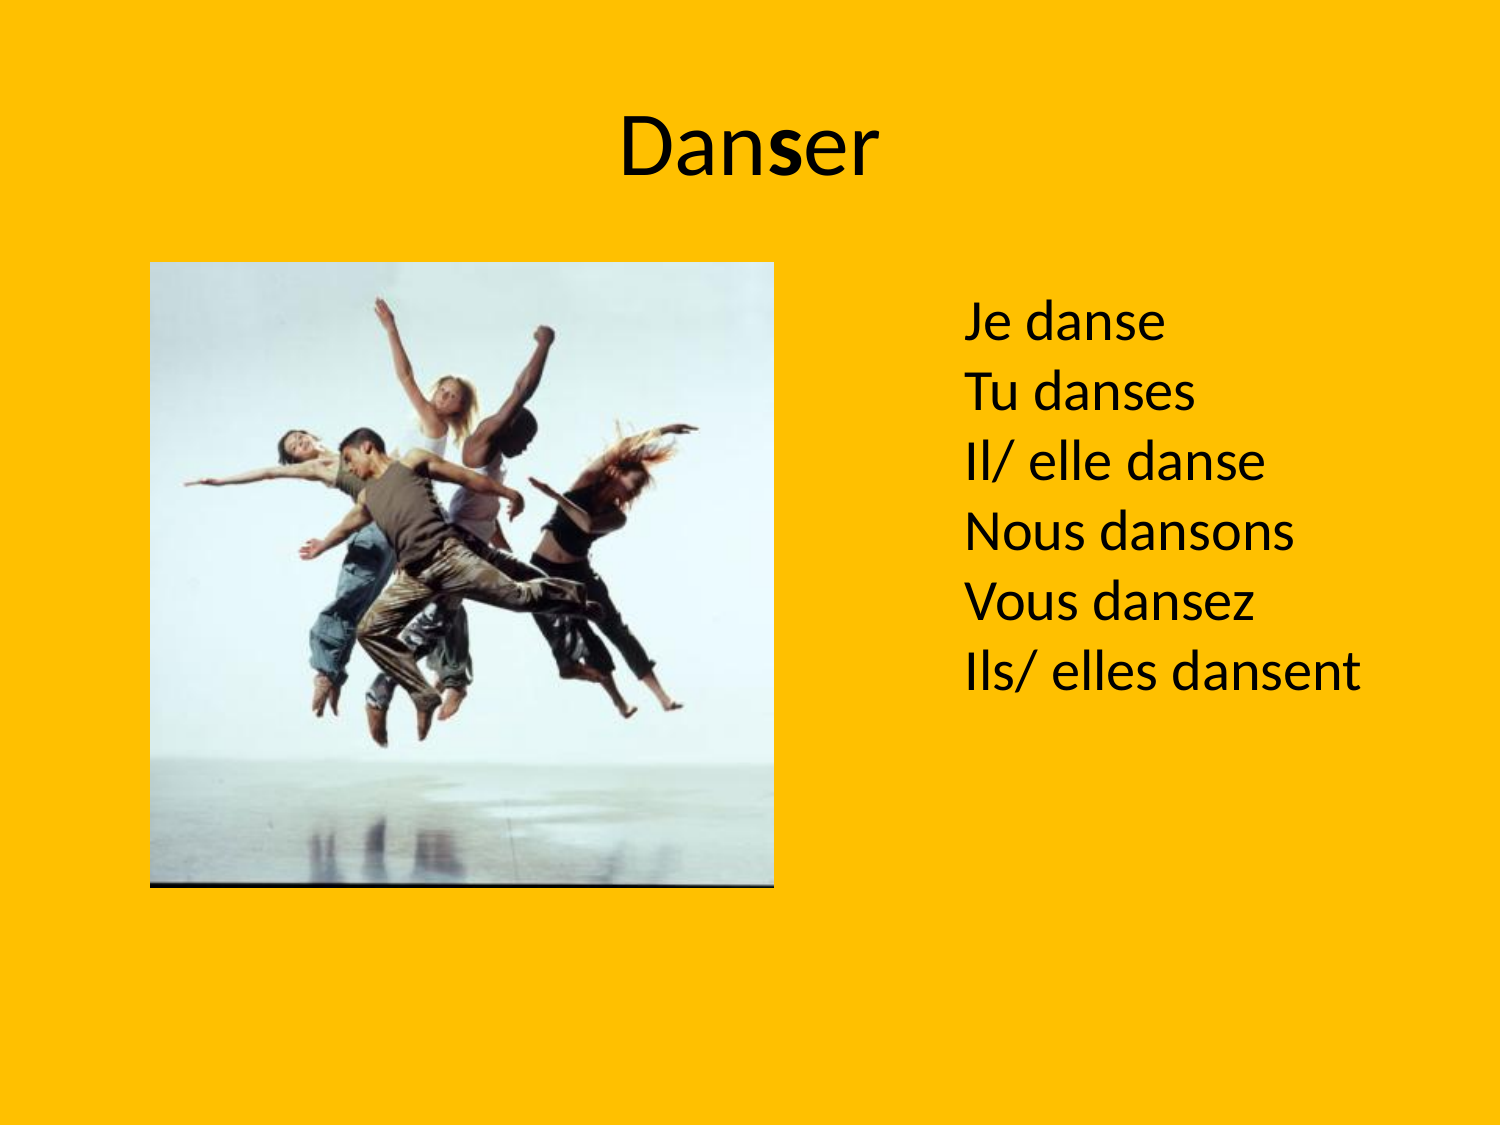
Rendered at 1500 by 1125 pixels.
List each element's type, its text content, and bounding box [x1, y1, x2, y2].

title Danser [75, 45, 1425, 233]
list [149, 262, 774, 888]
text_box Je danse Tu danses Il/ elle danse Nous dansons Vous dansez Ils/ elles dansent [950, 274, 1450, 710]
